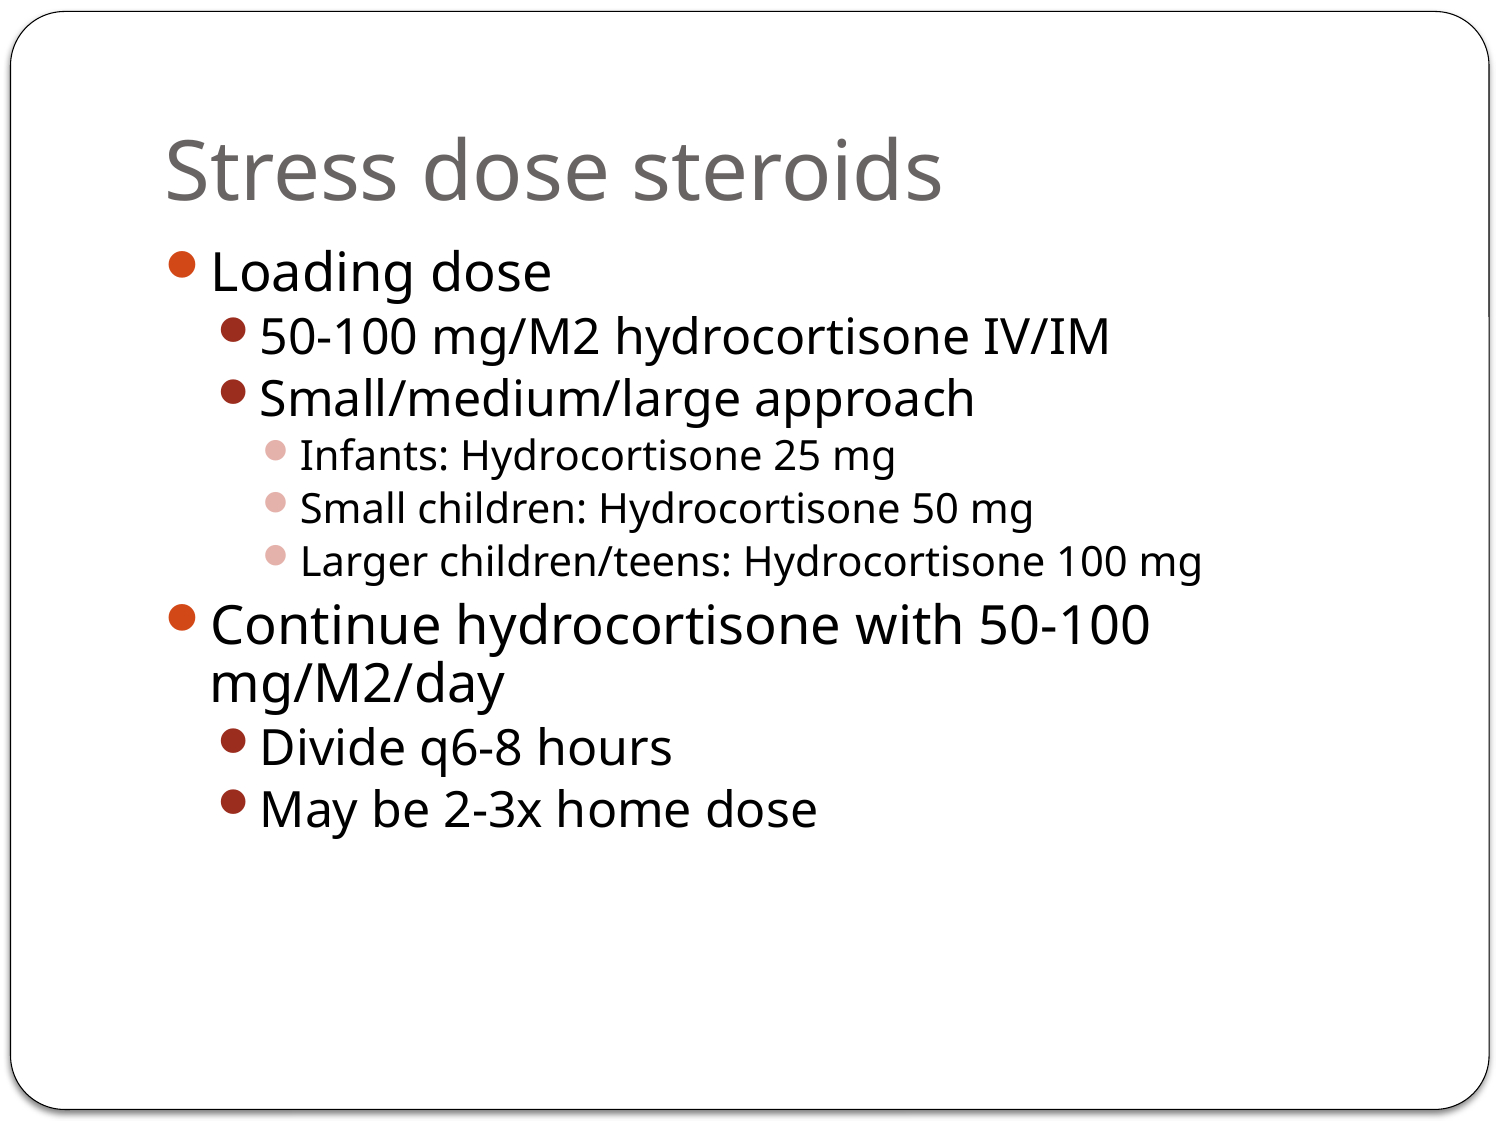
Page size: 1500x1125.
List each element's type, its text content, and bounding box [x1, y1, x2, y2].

title Stress dose steroids [150, 45, 1425, 233]
list Loading dose 50-100 mg/M2 hydrocortisone IV/IM Small/medium/large approach Infants: Hydrocortisone 25 mg Small children: Hydrocortisone 50 mg Larger children/teens: Hydrocortisone 100 mg Continue hydrocortisone with 50-100 mg/M2/day Divide q6-8 hours May be 2-3x home dose [150, 237, 1425, 988]
